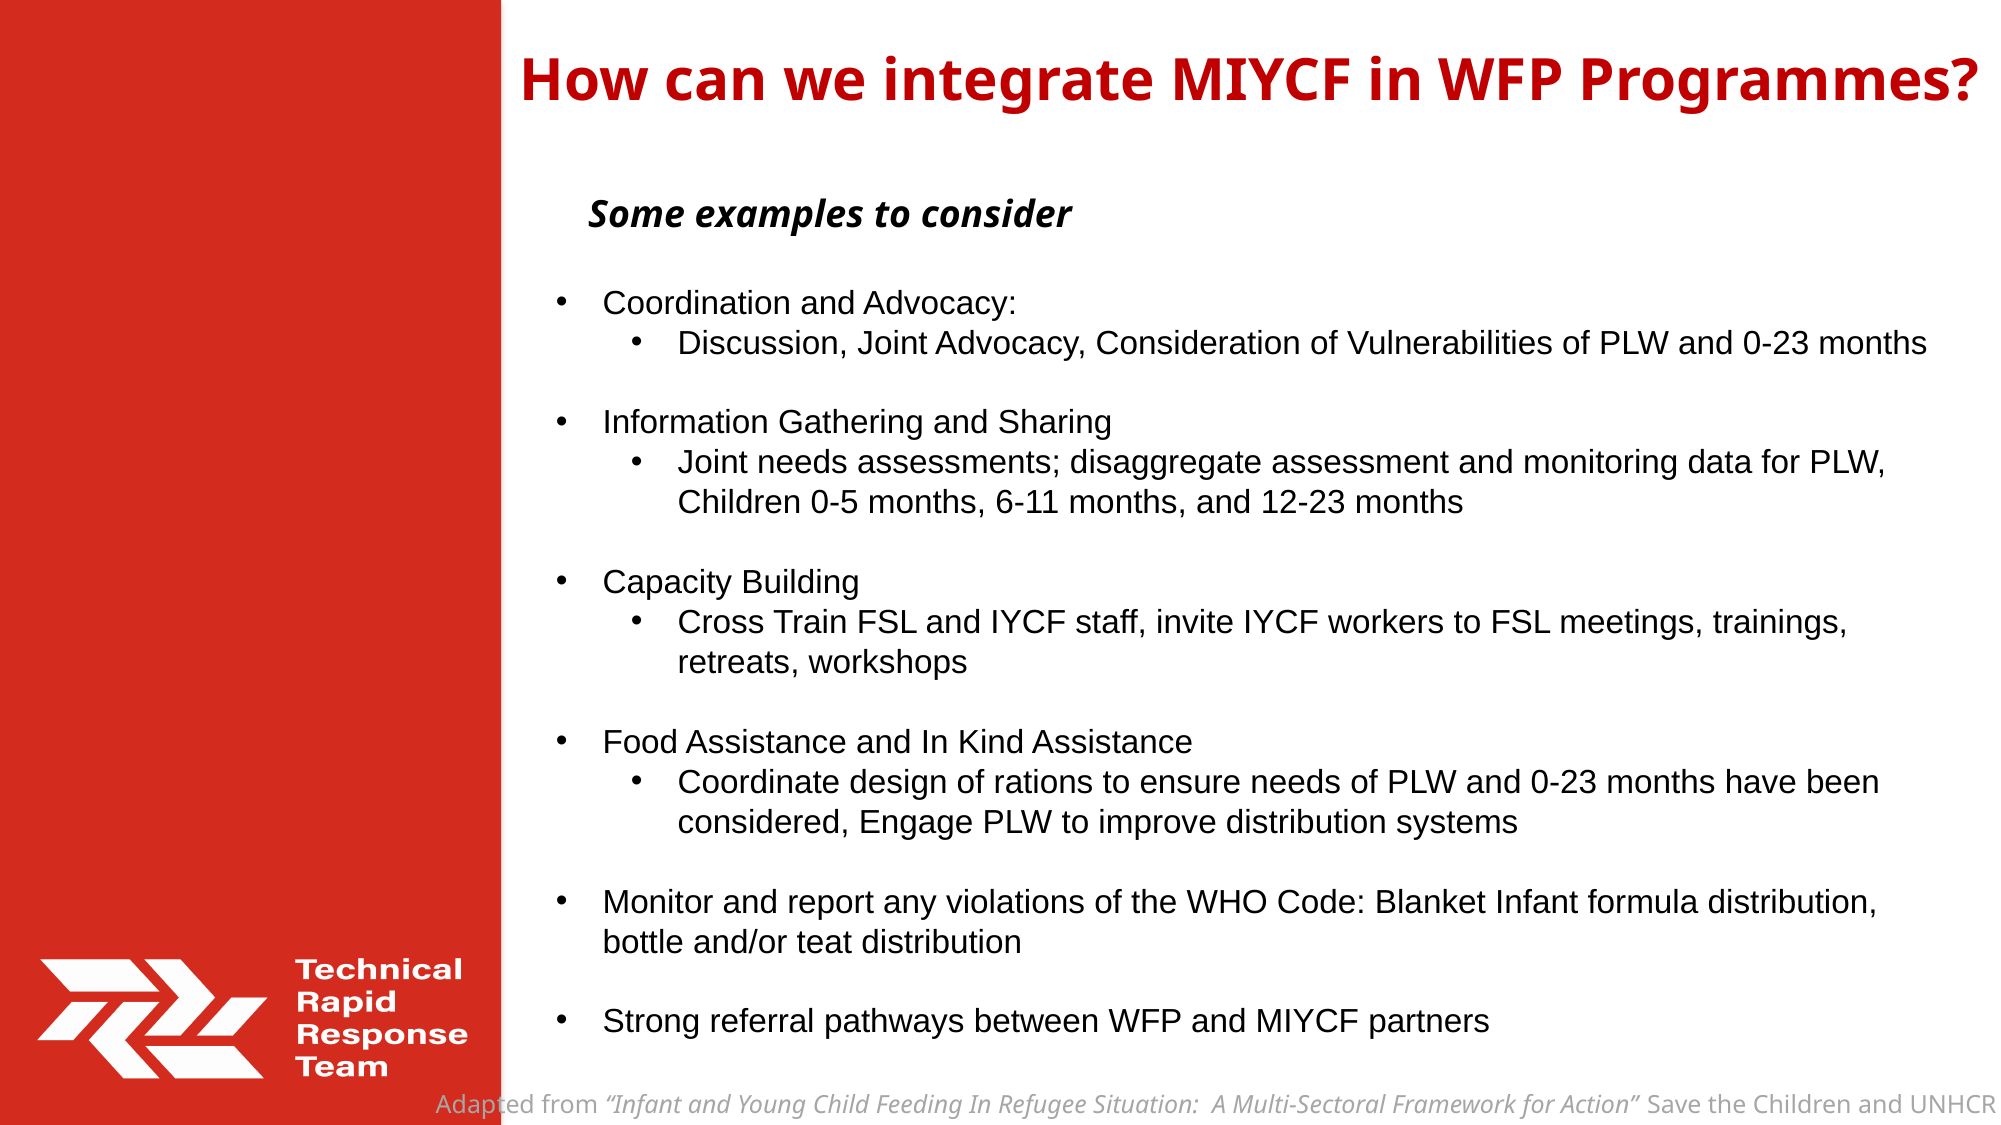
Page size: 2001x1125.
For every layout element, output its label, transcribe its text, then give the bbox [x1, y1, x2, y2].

text_box How can we integrate MIYCF in WFP Programmes? [505, 35, 2000, 120]
text_box Some examples to consider [573, 182, 1087, 243]
text_box Adapted from “Infant and Young Child Feeding In Refugee Situation: A Multi-Sectoral Framework for Action” Save the Children and UNHCR 2018 [420, 1081, 2000, 1125]
text_box Coordination and Advocacy: Discussion, Joint Advocacy, Consideration of Vulnerabilities of PLW and 0-23 months Information Gathering and Sharing Joint needs assessments; disaggregate assessment and monitoring data for PLW, Children 0-5 months, 6-11 months, and 12-23 months Capacity Building Cross Train FSL and IYCF staff, invite IYCF workers to FSL meetings, trainings, retreats, workshops Food Assistance and In Kind Assistance Coordinate design of rations to ensure needs of PLW and 0-23 months have been considered, Engage PLW to improve distribution systems Monitor and report any violations of the WHO Code: Blanket Infant formula distribution, bottle and/or teat distribution Strong referral pathways between WFP and MIYCF partners [541, 273, 1966, 1047]
picture [26, 942, 482, 1090]
